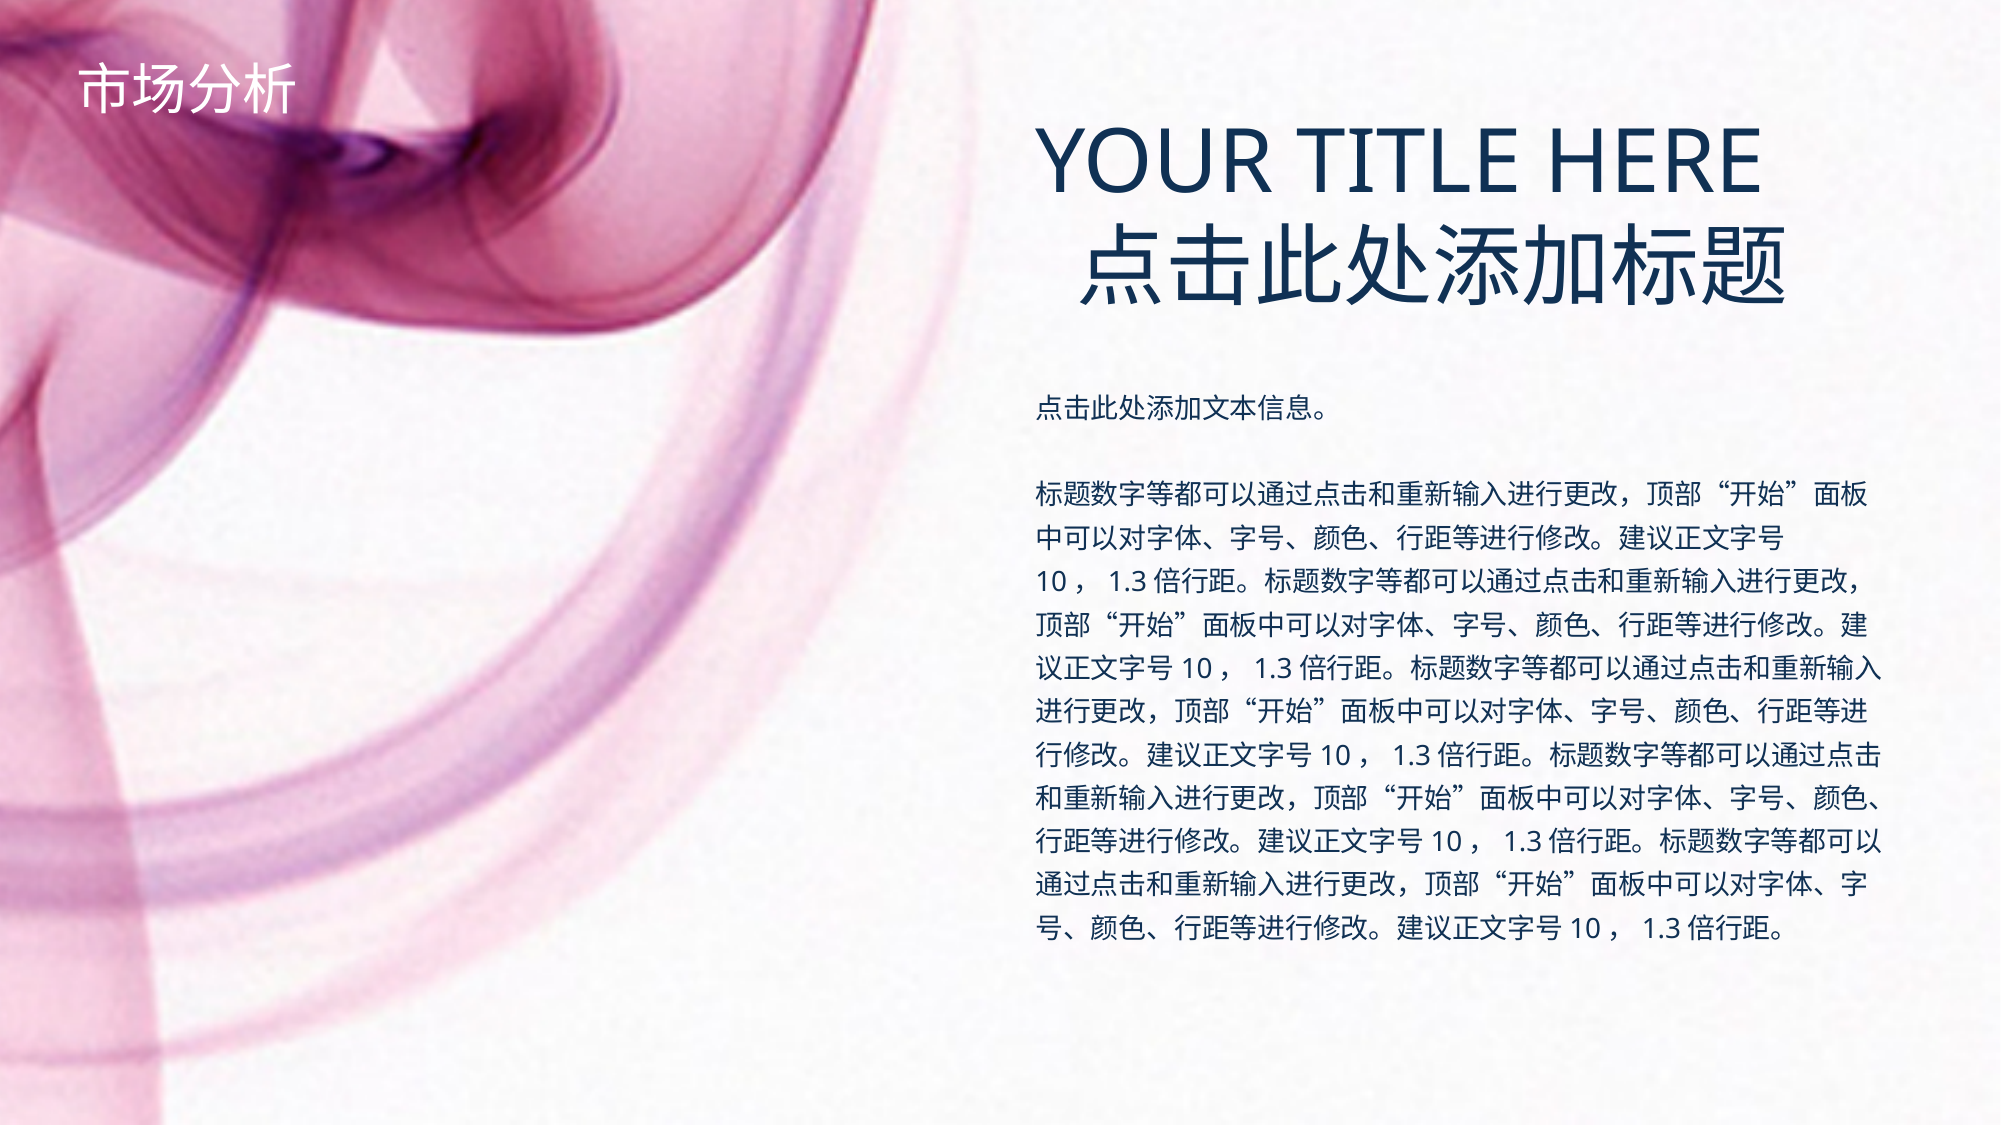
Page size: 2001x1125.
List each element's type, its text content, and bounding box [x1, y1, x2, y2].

picture [0, 0, 2001, 1125]
text_box YOUR TITLE HERE 点击此处添加标题 [1020, 95, 1979, 324]
text_box 市场分析 [61, 46, 314, 129]
text_box 点击此处添加文本信息。 标题数字等都可以通过点击和重新输入进行更改，顶部“开始”面板中可以对字体、字号、颜色、行距等进行修改。建议正文字号10，1.3倍行距。标题数字等都可以通过点击和重新输入进行更改，顶部“开始”面板中可以对字体、字号、颜色、行距等进行修改。建议正文字号10，1.3倍行距。标题数字等都可以通过点击和重新输入进行更改，顶部“开始”面板中可以对字体、字号、颜色、行距等进行修改。建议正文字号10，1.3倍行距。标题数字等都可以通过点击和重新输入进行更改，顶部“开始”面板中可以对字体、字号、颜色、行距等进行修改。建议正文字号10，1.3倍行距。标题数字等都可以通过点击和重新输入进行更改，顶部“开始”面板中可以对字体、字号、颜色、行距等进行修改。建议正文字号10，1.3倍行距。 [1020, 372, 1909, 952]
